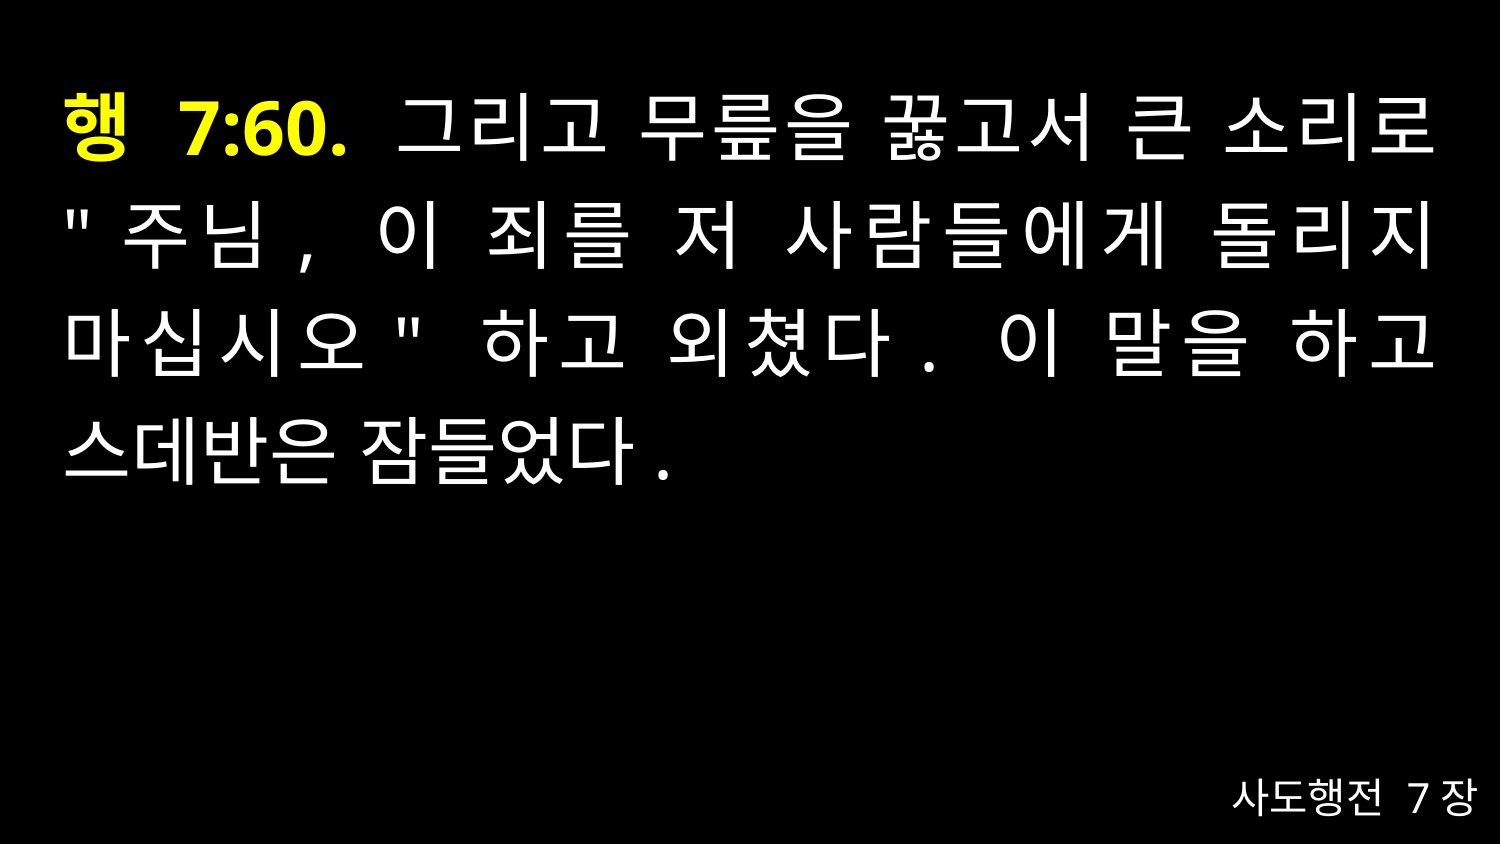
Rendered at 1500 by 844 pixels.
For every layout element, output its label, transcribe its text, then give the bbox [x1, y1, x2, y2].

subtitle 사도행전 7장 [916, 770, 1500, 844]
title 행 7:60. 그리고 무릎을 꿇고서 큰 소리로 "주님, 이 죄를 저 사람들에게 돌리지 마십시오" 하고 외쳤다. 이 말을 하고 스데반은 잠들었다. [0, 0, 1500, 844]
